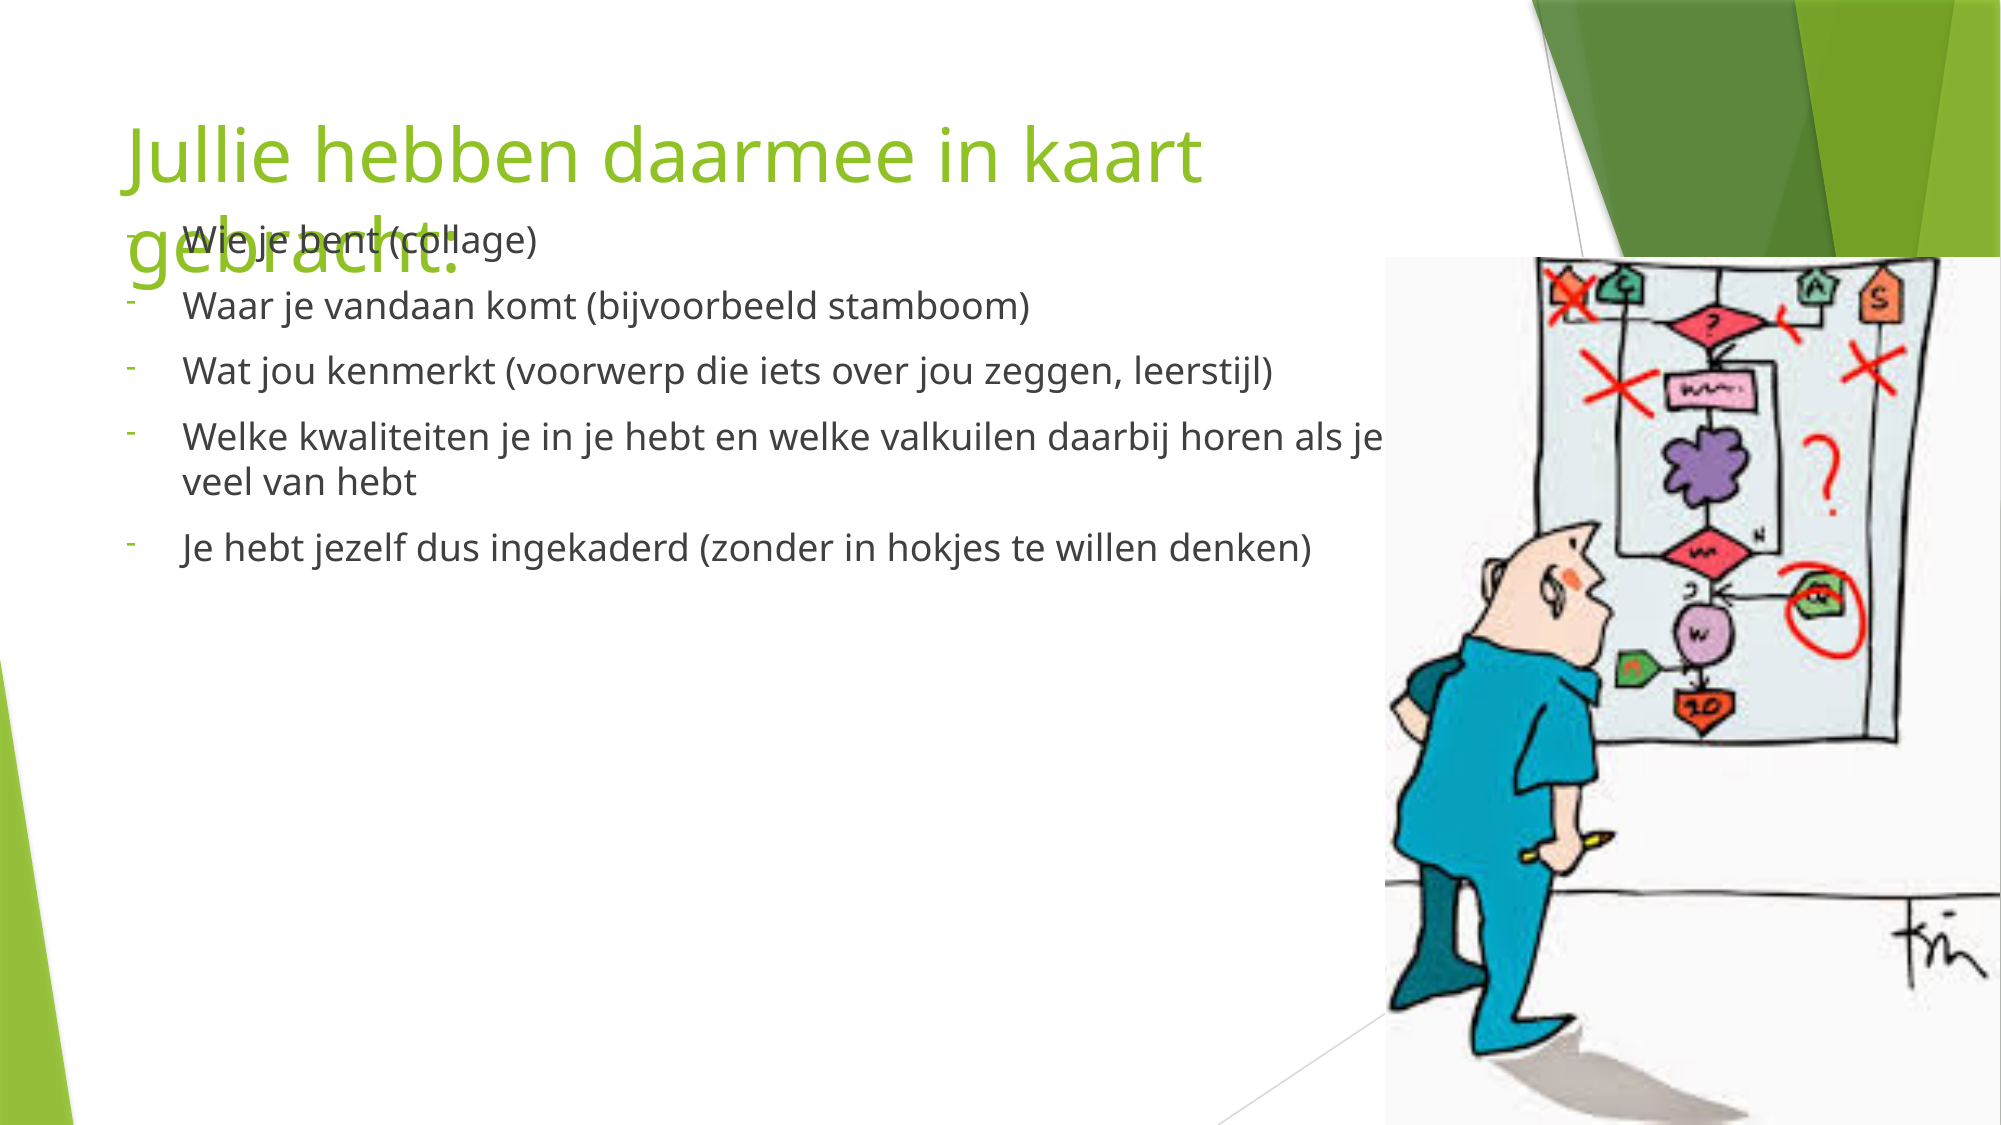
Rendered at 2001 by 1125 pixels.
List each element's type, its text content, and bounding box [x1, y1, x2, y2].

title Jullie hebben daarmee in kaart gebracht: [111, 99, 1567, 256]
list Wie je bent (collage) Waar je vandaan komt (bijvoorbeeld stamboom) Wat jou kenmerkt (voorwerp die iets over jou zeggen, leerstijl) Welke kwaliteiten je in je hebt en welke valkuilen daarbij horen als je er te veel van hebt Je hebt jezelf dus ingekaderd (zonder in hokjes te willen denken) [111, 208, 1522, 845]
picture [1385, 256, 2000, 1125]
